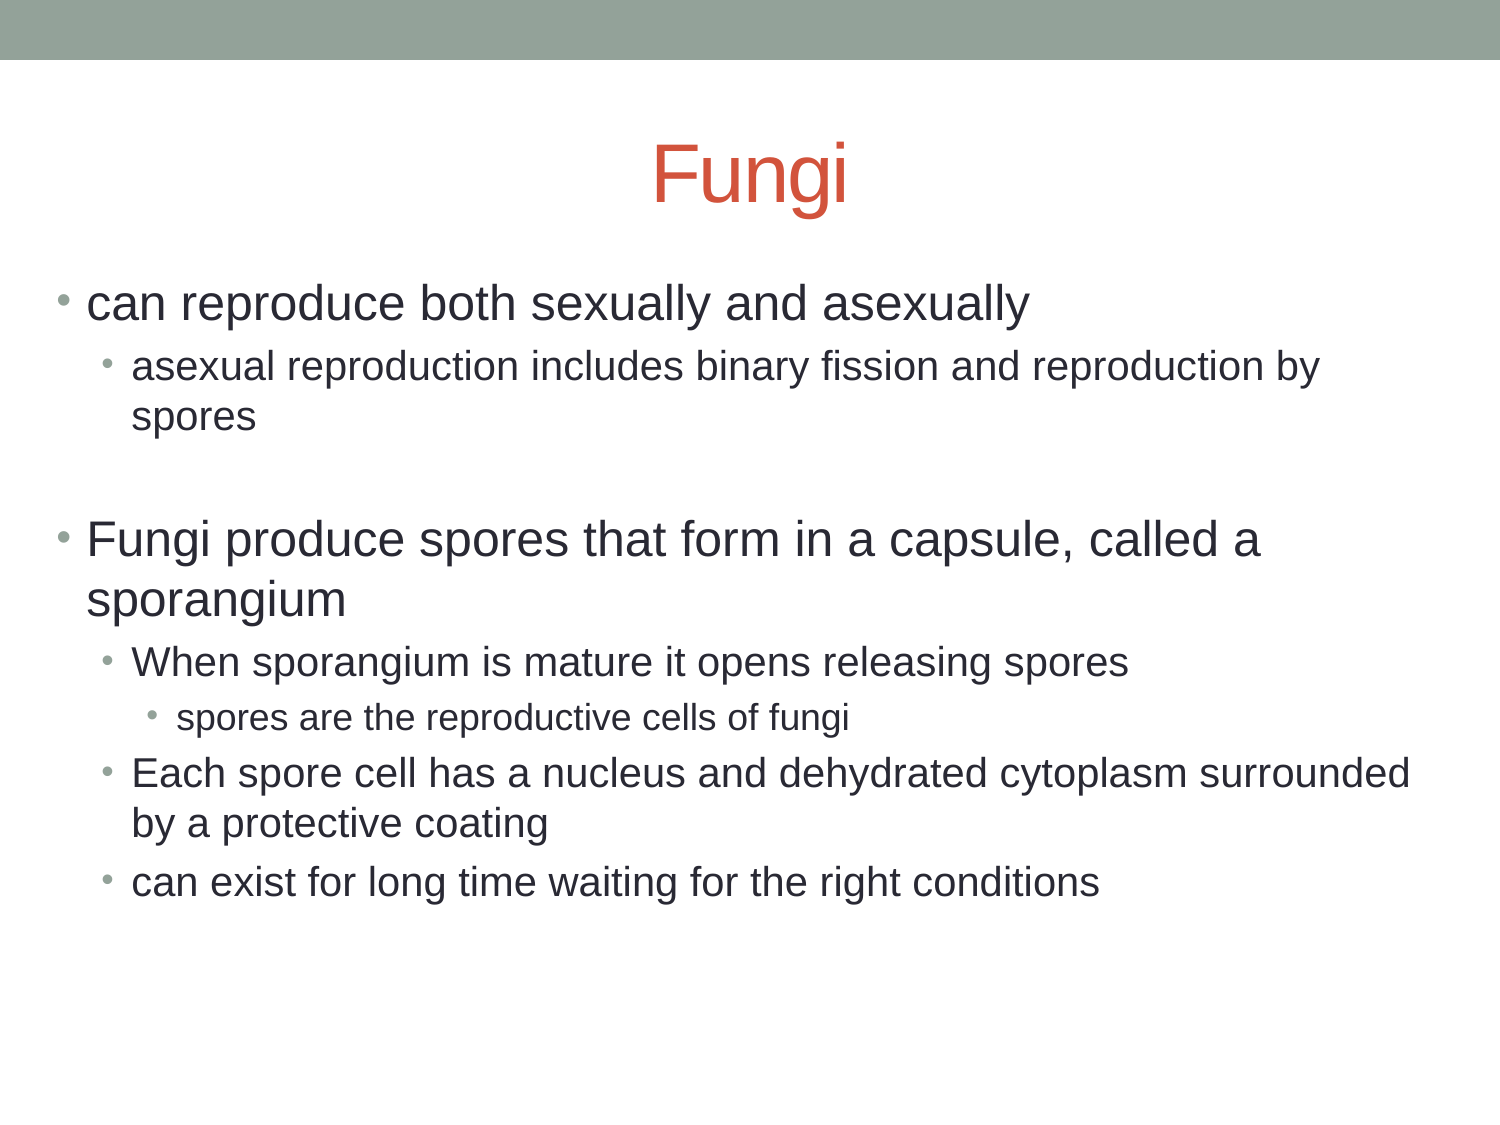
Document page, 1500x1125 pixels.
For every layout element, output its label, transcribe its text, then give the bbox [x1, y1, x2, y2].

list can reproduce both sexually and asexually asexual reproduction includes binary fission and reproduction by spores Fungi produce spores that form in a capsule, called a sporangium When sporangium is mature it opens releasing spores spores are the reproductive cells of fungi Each spore cell has a nucleus and dehydrated cytoplasm surrounded by a protective coating can exist for long time waiting for the right conditions [41, 262, 1471, 1005]
title Fungi [75, 87, 1425, 250]
